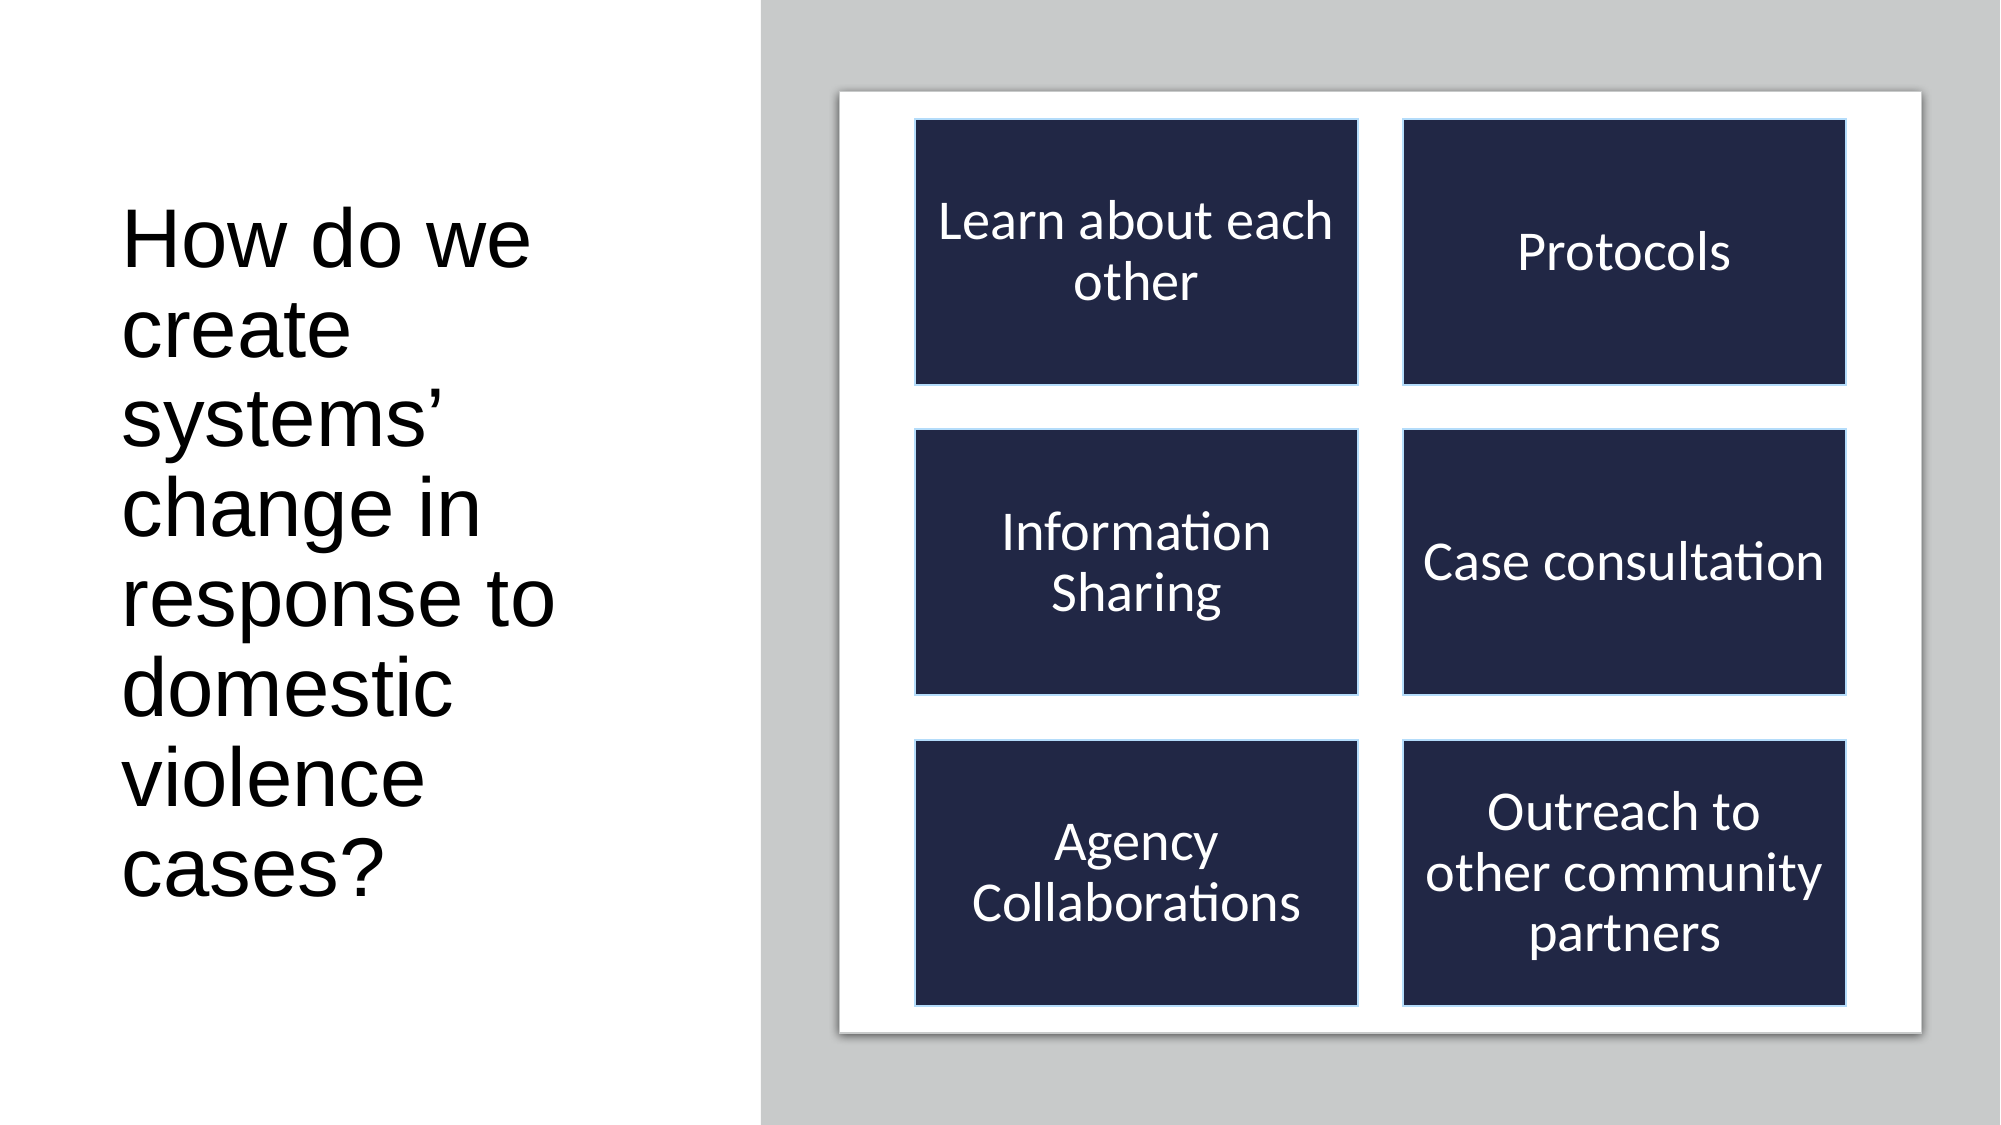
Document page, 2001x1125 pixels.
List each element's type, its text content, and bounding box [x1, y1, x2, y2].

title How do we create systems’ change in response to domestic violence cases? [106, 103, 708, 1007]
text_box [760, 0, 2000, 1125]
text_box [838, 91, 1922, 1034]
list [866, 118, 1895, 1007]
